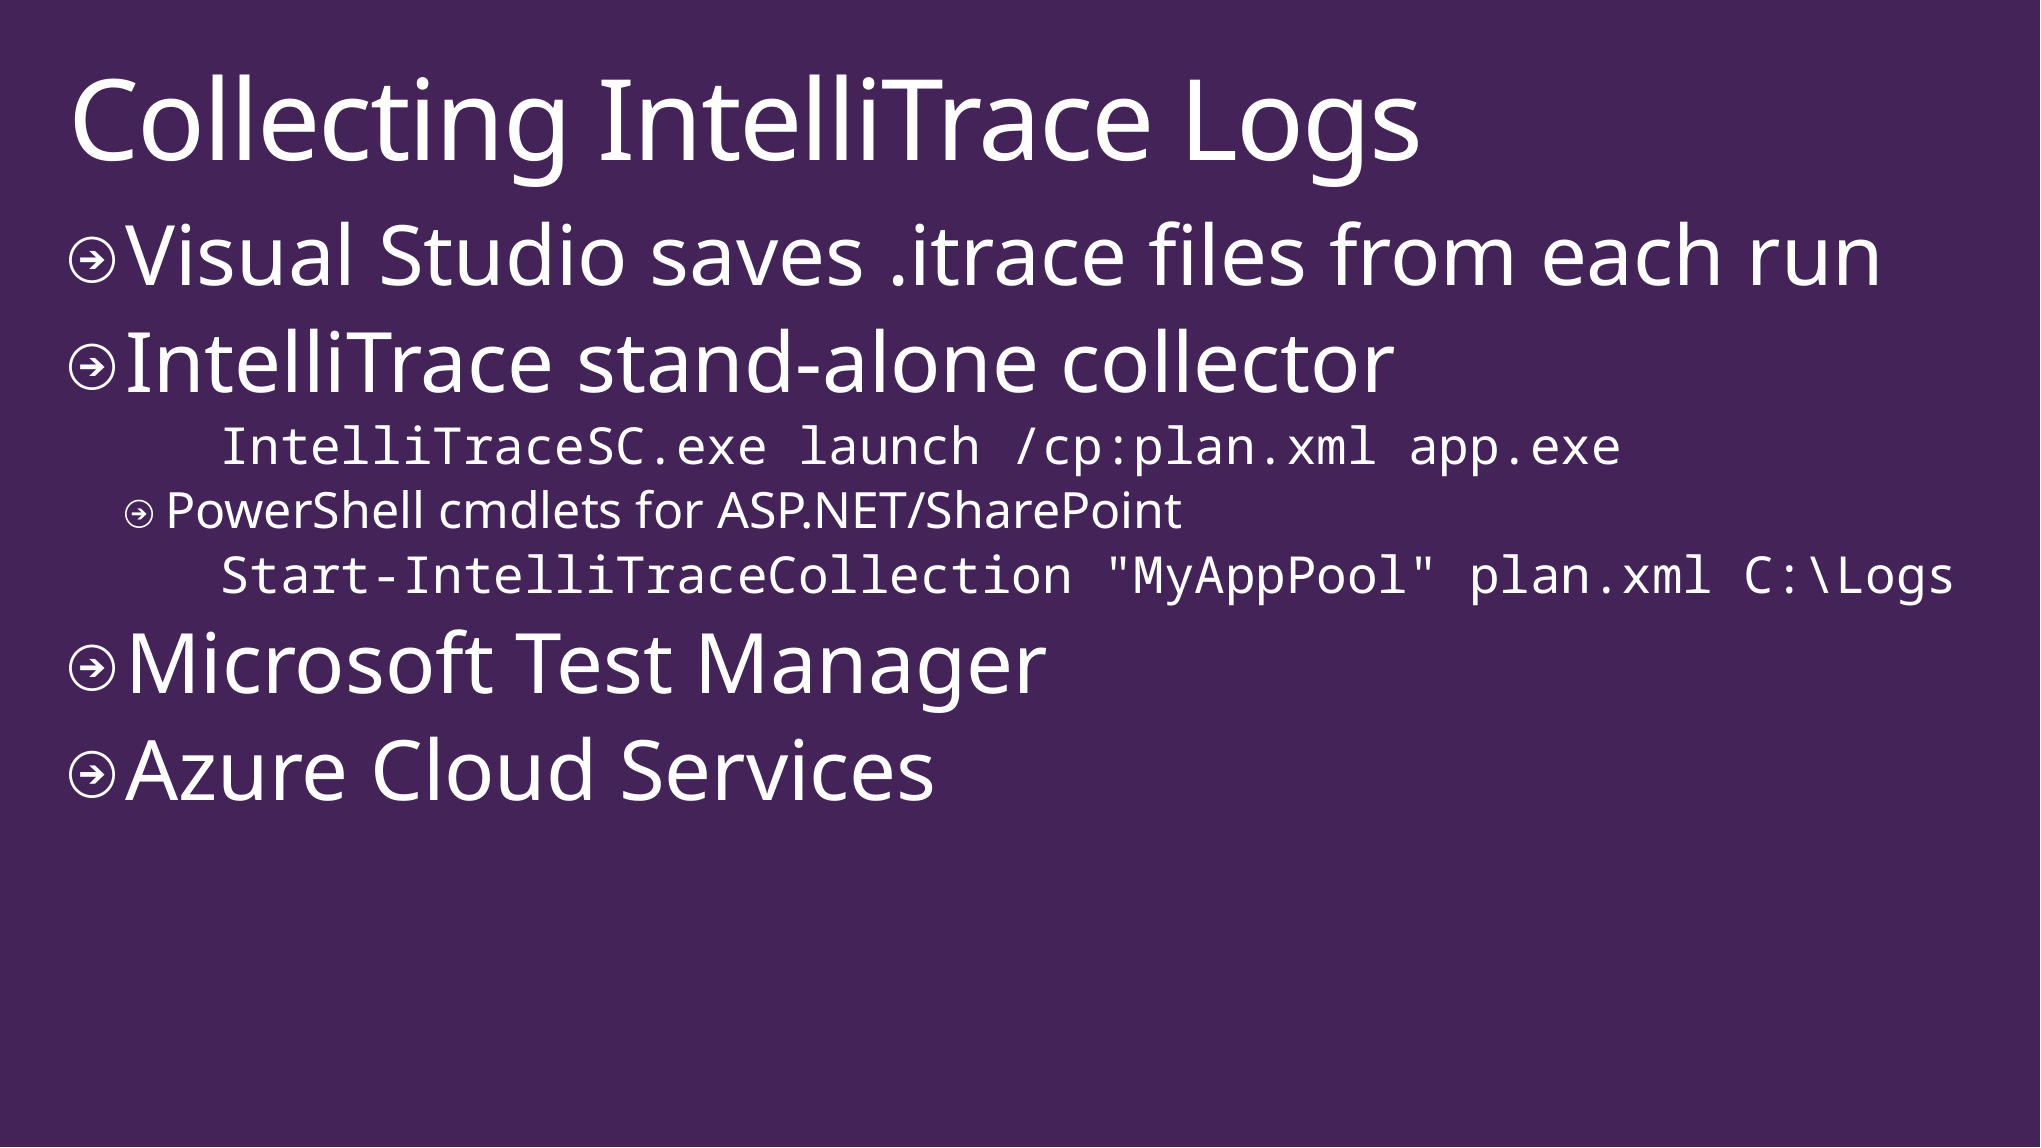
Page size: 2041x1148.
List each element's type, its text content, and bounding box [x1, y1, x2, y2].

list Visual Studio saves .itrace files from each run IntelliTrace stand-alone collector IntelliTraceSC.exe launch /cp:plan.xml app.exe PowerShell cmdlets for ASP.NET/SharePoint Start-IntelliTraceCollection "MyAppPool" plan.xml C:\Logs Microsoft Test Manager Azure Cloud Services [45, 199, 1995, 869]
picture [125, 492, 161, 528]
picture [69, 331, 128, 390]
title Collecting IntelliTrace Logs [45, 48, 1996, 199]
picture [69, 738, 128, 798]
picture [69, 224, 128, 283]
picture [69, 632, 128, 691]
